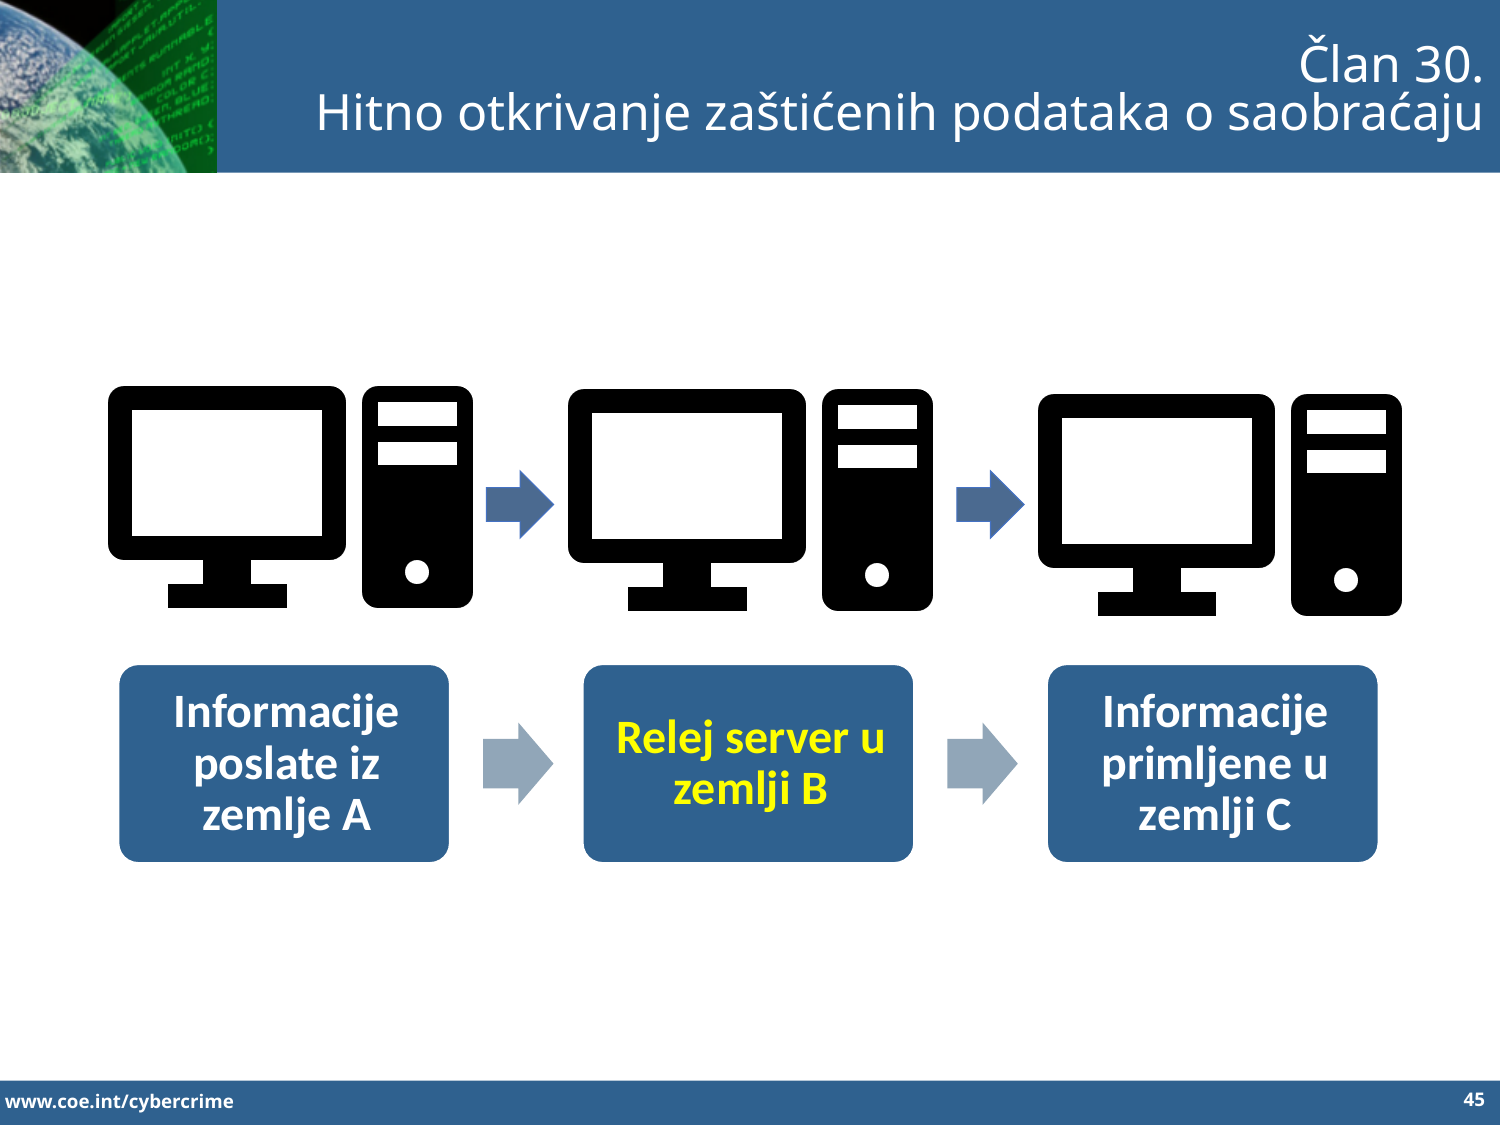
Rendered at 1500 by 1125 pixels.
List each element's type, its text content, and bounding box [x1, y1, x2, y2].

picture [560, 310, 940, 430]
picture [1030, 315, 1409, 694]
text_box Član 30. Hitno otkrivanje zaštićenih podataka o saobraćaju [254, 15, 1500, 168]
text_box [117, 430, 1380, 1097]
picture [0, 1, 217, 173]
picture [100, 307, 480, 686]
slide_number 45 [1149, 1079, 1500, 1125]
